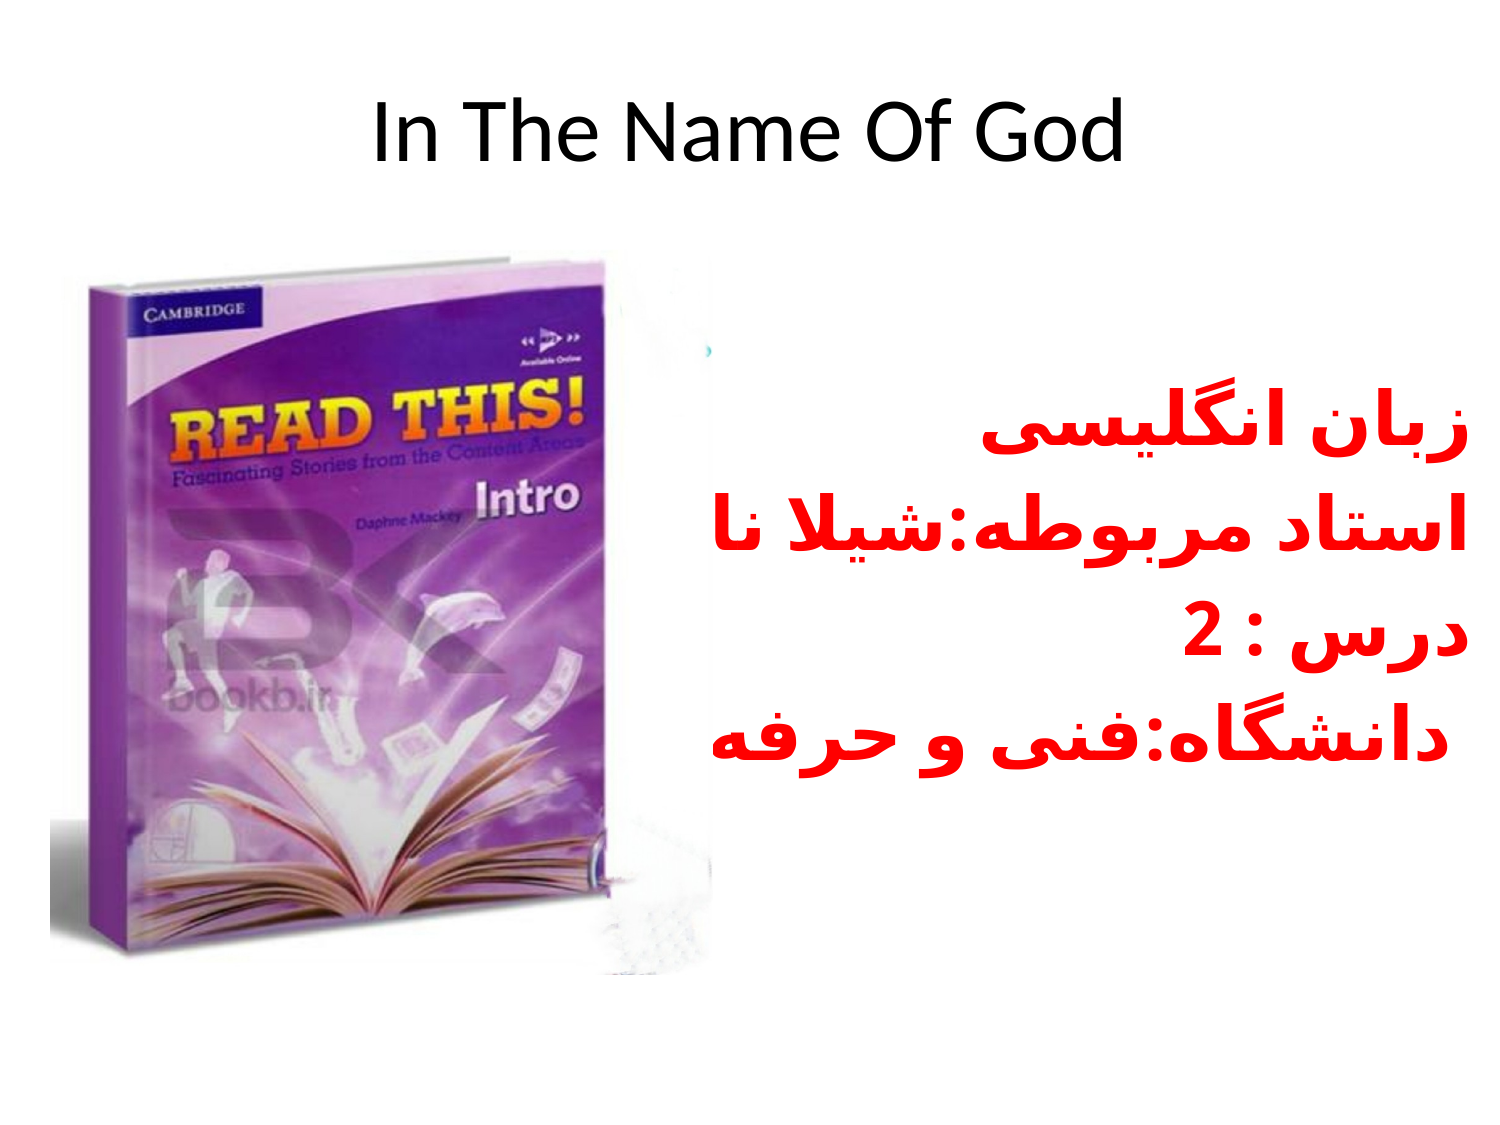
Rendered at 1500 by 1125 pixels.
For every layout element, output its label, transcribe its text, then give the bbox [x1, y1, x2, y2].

picture [49, 212, 713, 976]
title In The Name Of God [112, 24, 1388, 174]
subtitle زبان انگلیسی استاد مربوطه:شیلا ناطقی درس : 2 دانشگاه:فنی و حرفه ای [24, 174, 1488, 1100]
